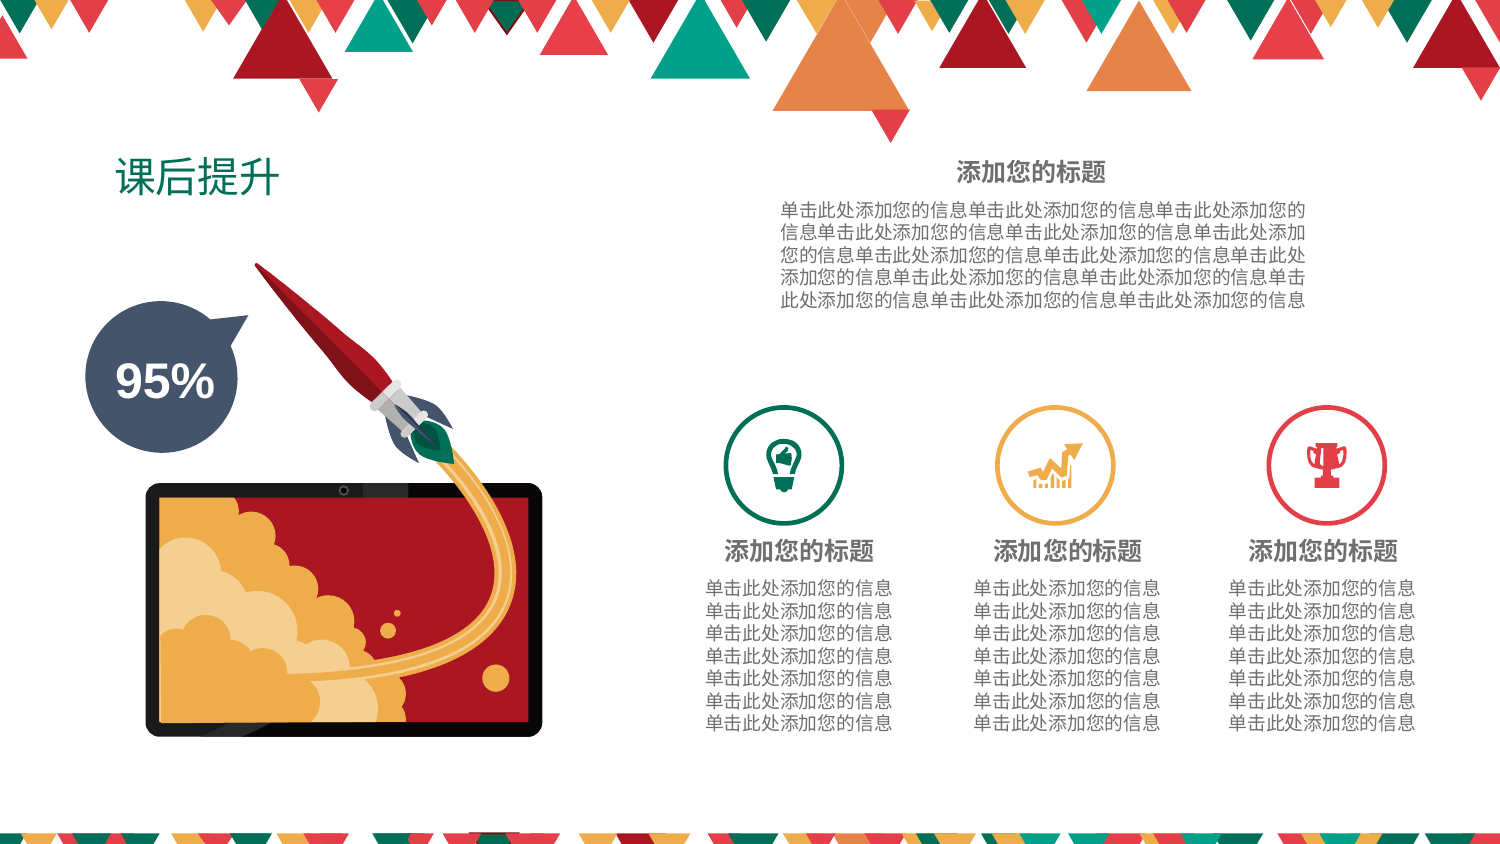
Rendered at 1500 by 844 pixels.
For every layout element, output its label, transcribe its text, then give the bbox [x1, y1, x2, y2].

text_box 添加您的标题 [941, 148, 1122, 190]
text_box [145, 262, 543, 737]
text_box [86, 279, 245, 457]
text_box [725, 407, 842, 524]
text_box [997, 407, 1114, 524]
text_box 单击此处添加您的信息单击此处添加您的信息单击此处添加您的信息单击此处添加您的信息单击此处添加您的信息单击此处添加您的信息单击此处添加您的信息单击此处添加您的信息单击此处添加您的信息单击此处添加您的信息单击此处添加您的信息单击此处添加您的信息单击此处添加您的信息单击此处添加您的信息 [765, 190, 1332, 341]
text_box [1213, 527, 1440, 744]
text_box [958, 527, 1185, 744]
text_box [1268, 407, 1385, 524]
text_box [690, 527, 917, 744]
text_box 课后提升 [99, 142, 297, 208]
